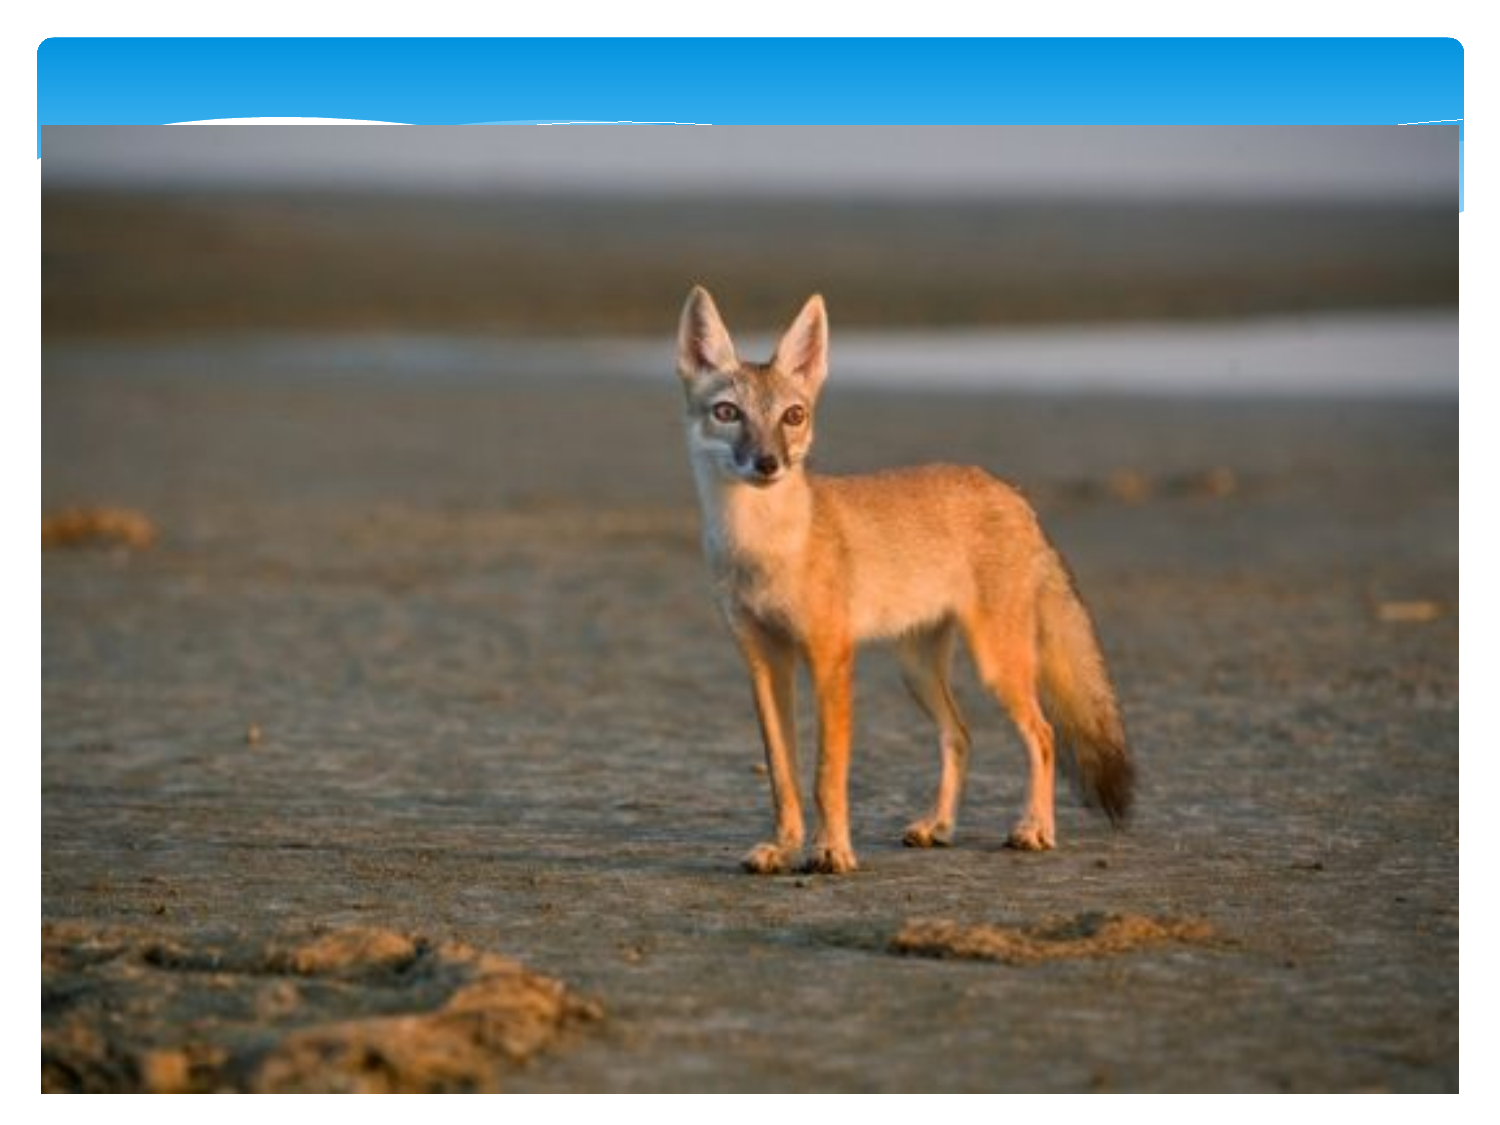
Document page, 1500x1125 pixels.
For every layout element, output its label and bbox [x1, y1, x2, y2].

picture [41, 125, 1459, 1095]
